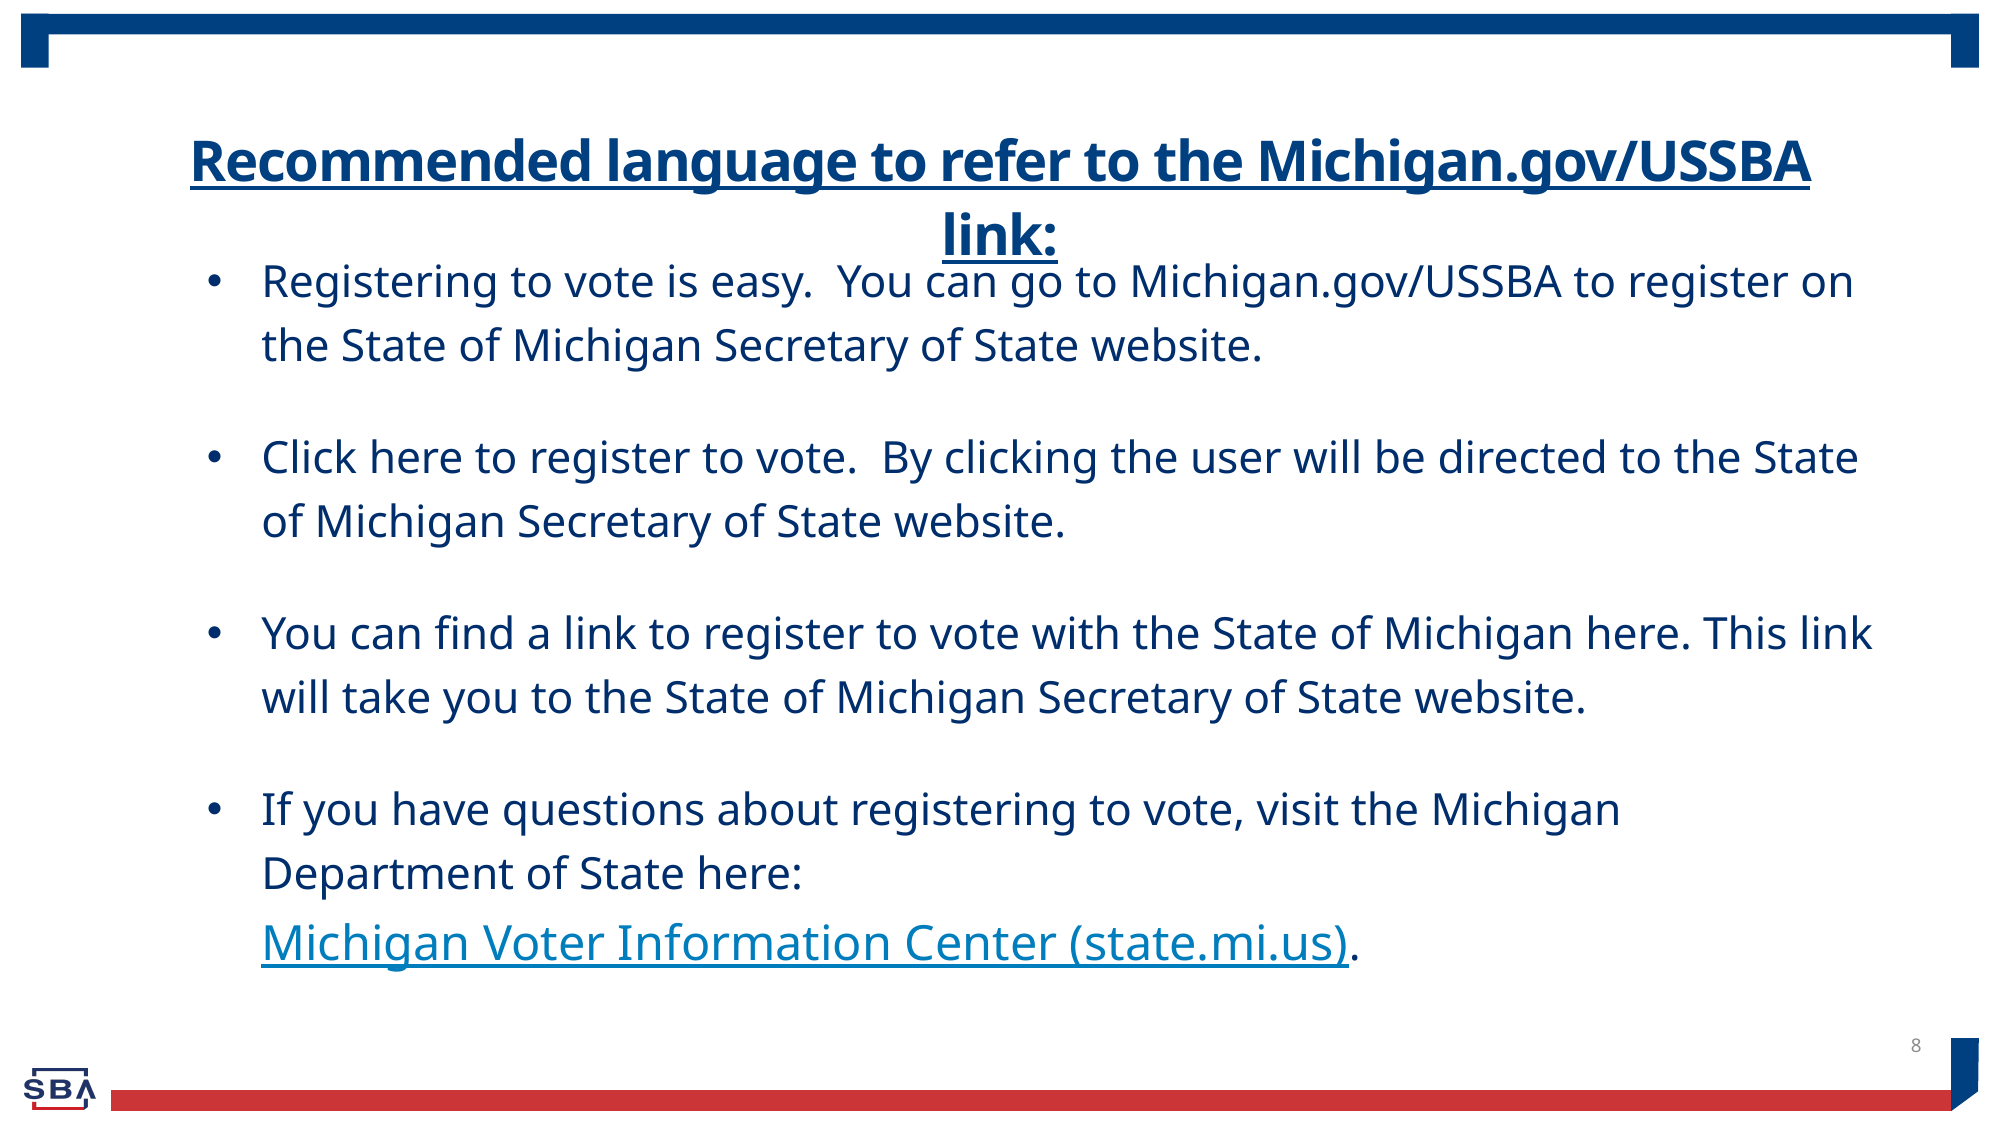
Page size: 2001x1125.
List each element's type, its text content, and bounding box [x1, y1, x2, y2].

list Registering to vote is easy. You can go to Michigan.gov/USSBA to register on the State of Michigan Secretary of State website. Click here to register to vote. By clicking the user will be directed to the State of Michigan Secretary of State website. You can find a link to register to vote with the State of Michigan here. This link will take you to the State of Michigan Secretary of State website. If you have questions about registering to vote, visit the Michigan Department of State here: Michigan Voter Information Center (state.mi.us). [137, 235, 1891, 989]
title Recommended language to refer to the Michigan.gov/USSBA link: [137, 36, 1863, 235]
slide_number 8 [1486, 1016, 1937, 1076]
picture [24, 1068, 97, 1110]
